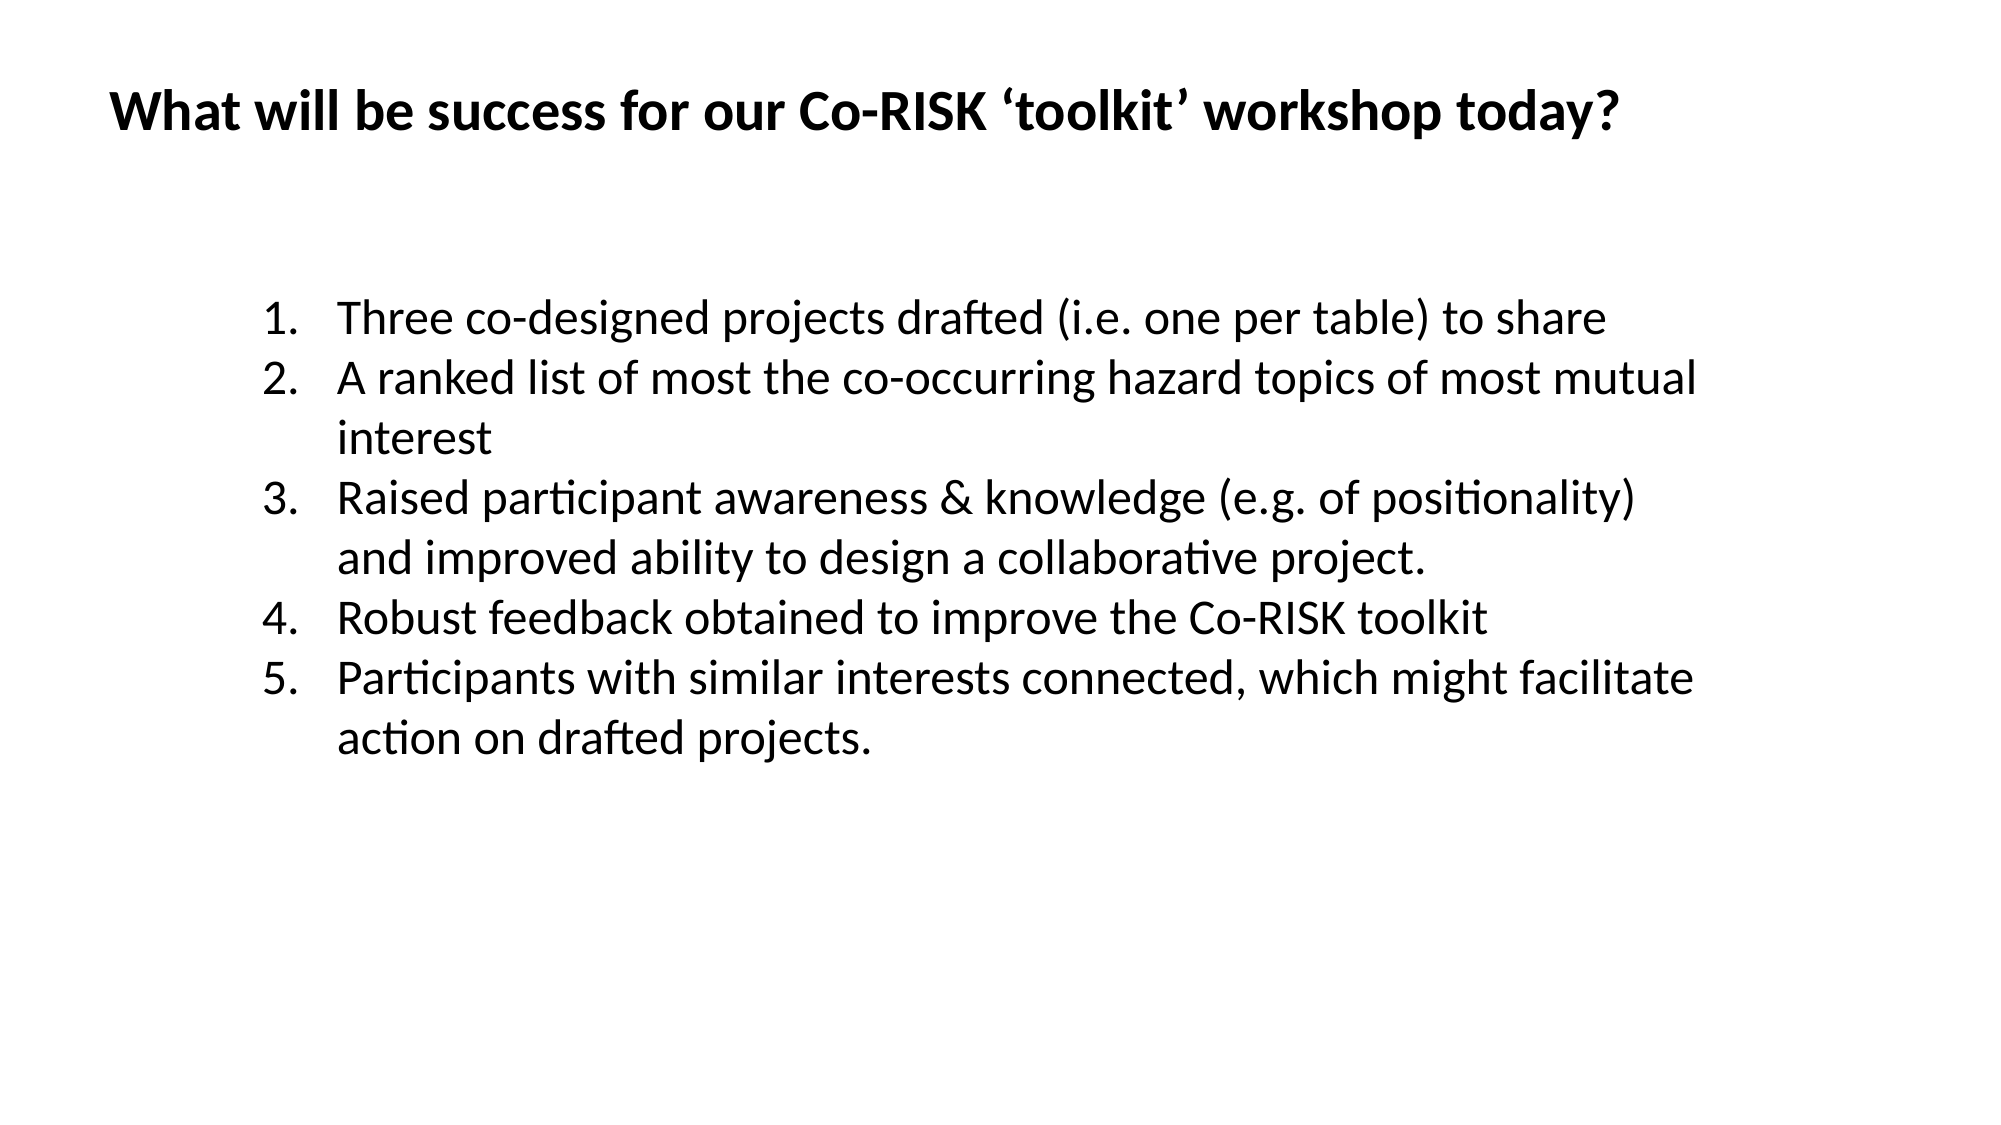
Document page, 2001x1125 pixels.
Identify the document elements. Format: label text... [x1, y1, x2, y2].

text_box Three co-designed projects drafted (i.e. one per table) to share A ranked list of most the co-occurring hazard topics of most mutual interest Raised participant awareness & knowledge (e.g. of positionality) and improved ability to design a collaborative project. Robust feedback obtained to improve the Co-RISK toolkit Participants with similar interests connected, which might facilitate action on drafted projects. [172, 277, 1736, 772]
text_box What will be success for our Co-RISK ‘toolkit’ workshop today? [94, 65, 1700, 150]
